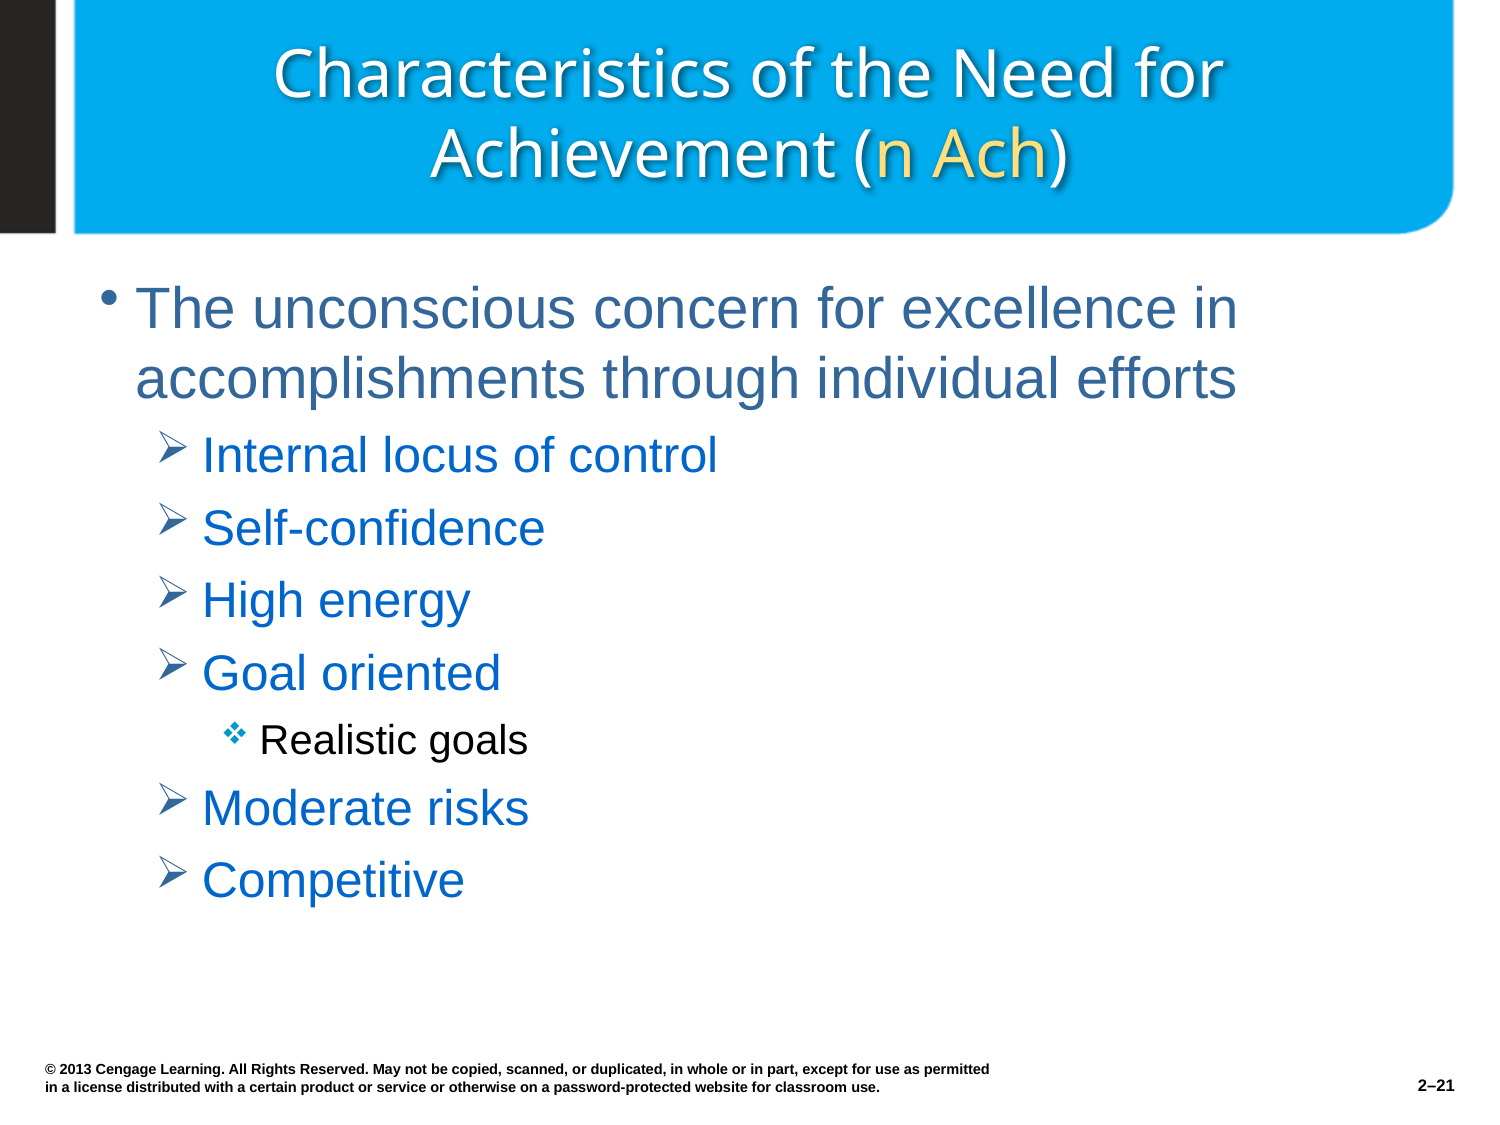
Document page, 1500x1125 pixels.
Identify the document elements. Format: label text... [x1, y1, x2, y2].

title Characteristics of the Need for Achievement (n Ach) [87, 23, 1413, 201]
picture [0, 0, 1456, 238]
list The unconscious concern for excellence in accomplishments through individual efforts Internal locus of control Self-confidence High energy Goal oriented Realistic goals Moderate risks Competitive [84, 262, 1414, 1043]
slide_number 2–21 [1092, 1042, 1455, 1103]
footer © 2013 Cengage Learning. All Rights Reserved. May not be copied, scanned, or duplicated, in whole or in part, except for use as permitted in a license distributed with a certain product or service or otherwise on a password-protected website for classroom use. [45, 1042, 1005, 1103]
